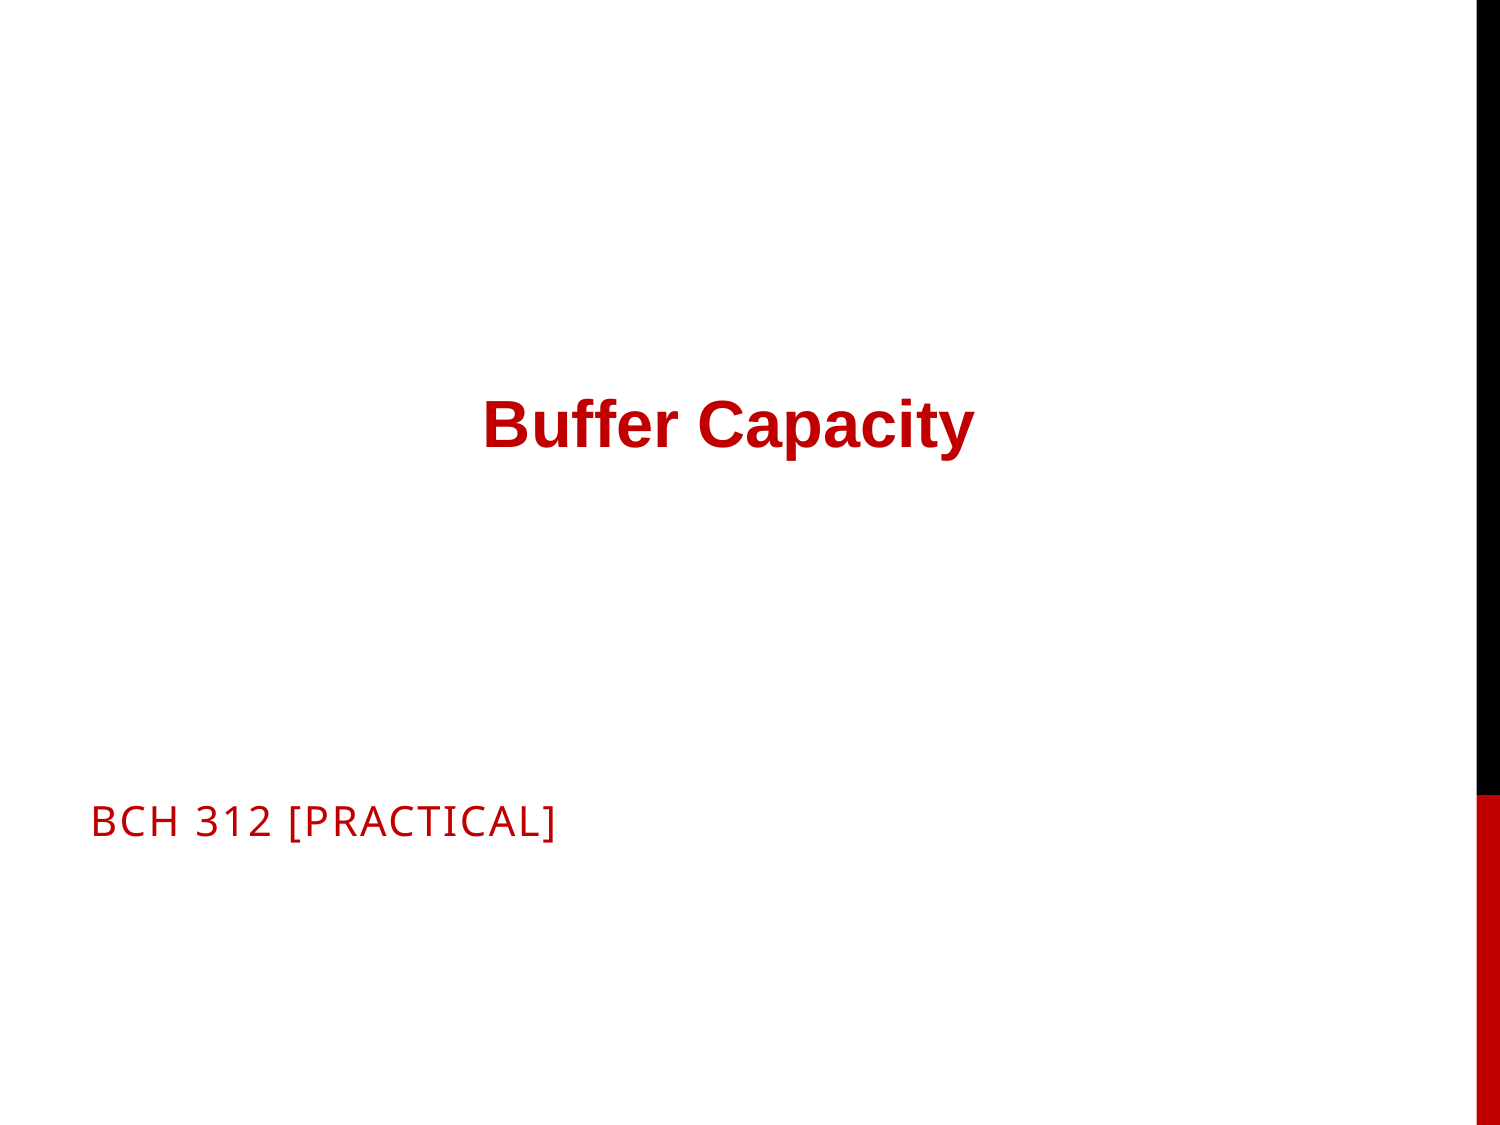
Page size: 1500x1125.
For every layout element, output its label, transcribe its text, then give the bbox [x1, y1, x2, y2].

text_box Buffer Capacity [0, 373, 1459, 469]
subtitle BCH 312 [PRACTICAL] [75, 787, 1200, 938]
